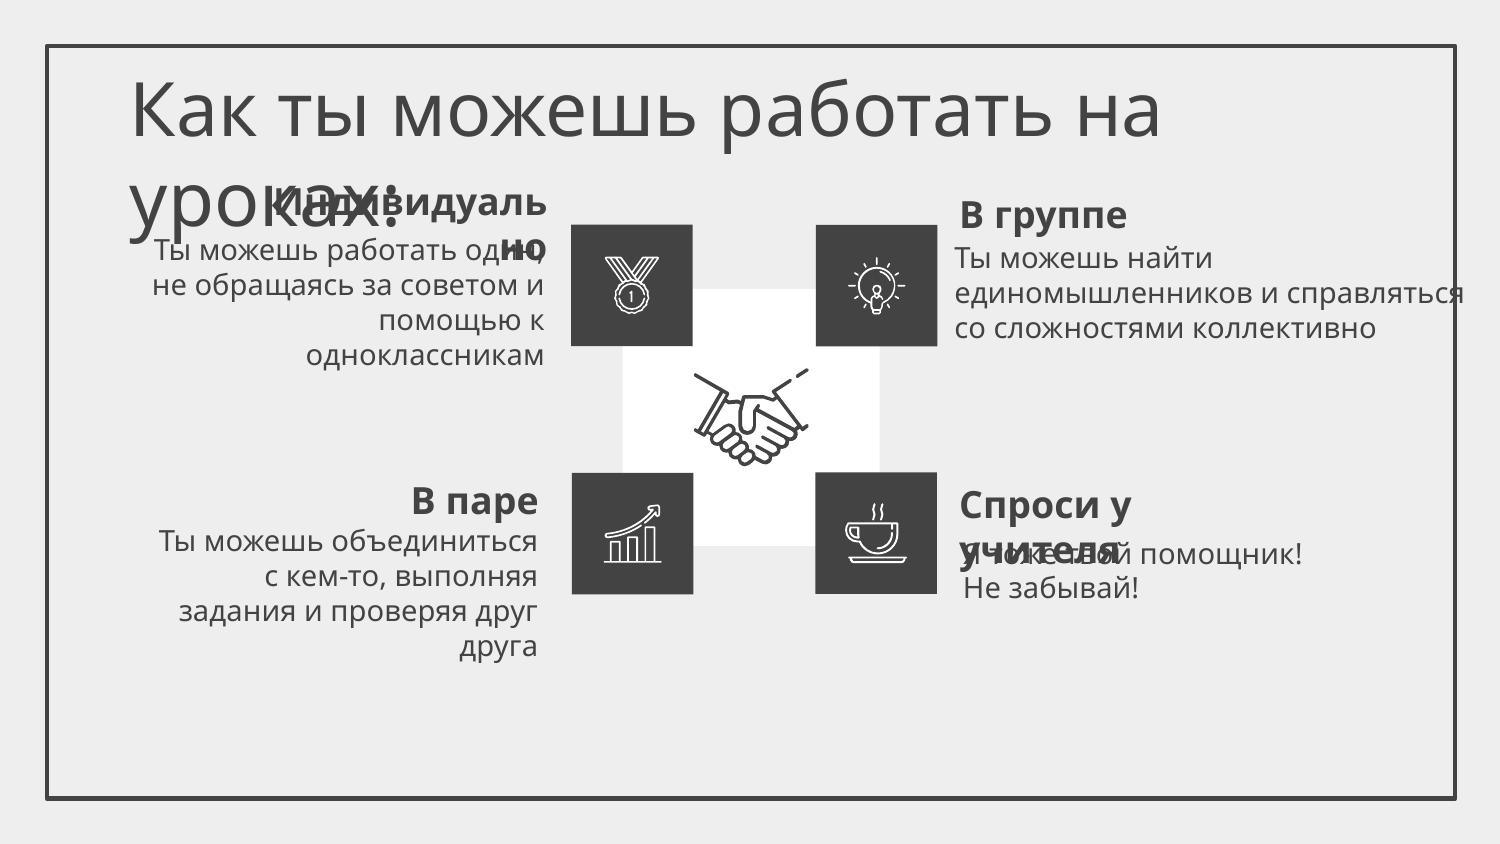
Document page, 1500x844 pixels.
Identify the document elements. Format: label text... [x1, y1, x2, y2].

title В паре [249, 461, 554, 507]
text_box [570, 224, 693, 347]
title Индивидуально [235, 162, 563, 258]
title Спроси у учителя [944, 466, 1302, 561]
title В группе [944, 175, 1239, 224]
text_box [815, 224, 938, 347]
subtitle Ты можешь найти единомышленников и справляться со сложностями коллективно [939, 224, 1484, 362]
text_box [571, 472, 694, 595]
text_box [815, 472, 938, 595]
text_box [622, 288, 880, 547]
title Как ты можешь работать на уроках: [115, 46, 1438, 189]
subtitle Я тоже твой помощник! Не забывай! [947, 519, 1343, 615]
subtitle Ты можешь объединиться с кем-то, выполняя задания и проверяя друг друга [128, 507, 554, 602]
subtitle Ты можешь работать один, не обращаясь за советом и помощью к одноклассникам [122, 216, 561, 347]
